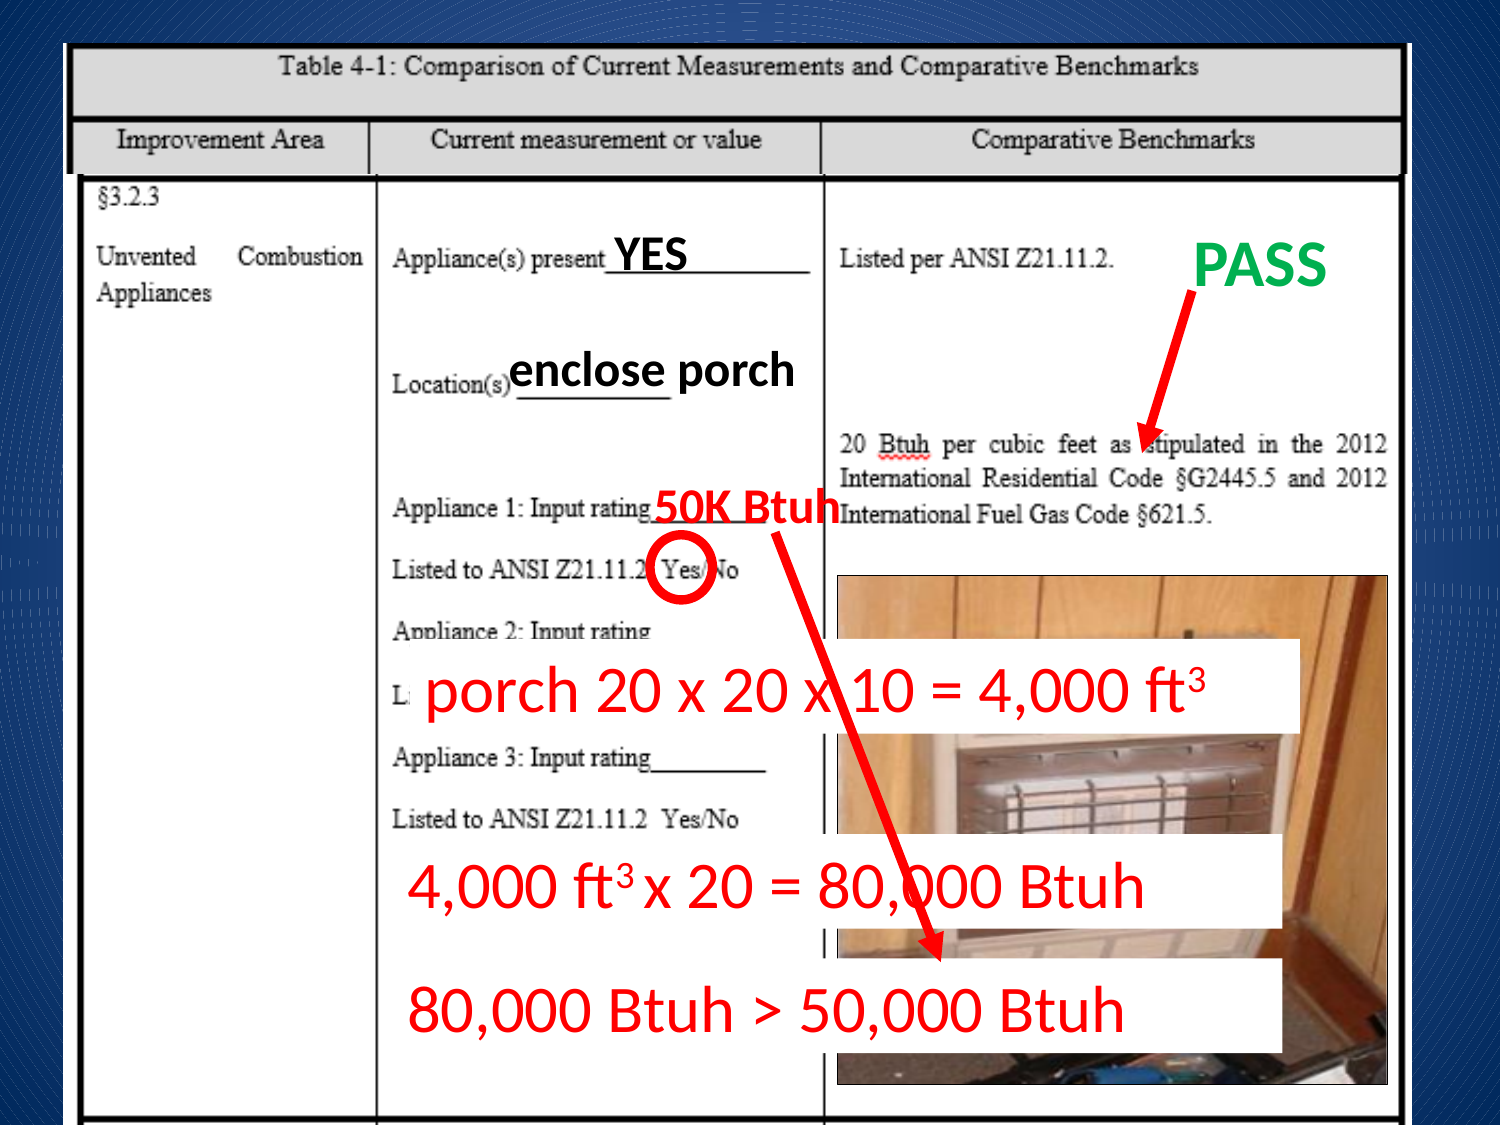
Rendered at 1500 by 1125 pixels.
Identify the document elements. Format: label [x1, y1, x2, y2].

text_box [774, 532, 941, 963]
text_box [1141, 290, 1193, 454]
picture [63, 43, 1412, 174]
list [63, 174, 1412, 1125]
picture [837, 574, 1387, 1085]
